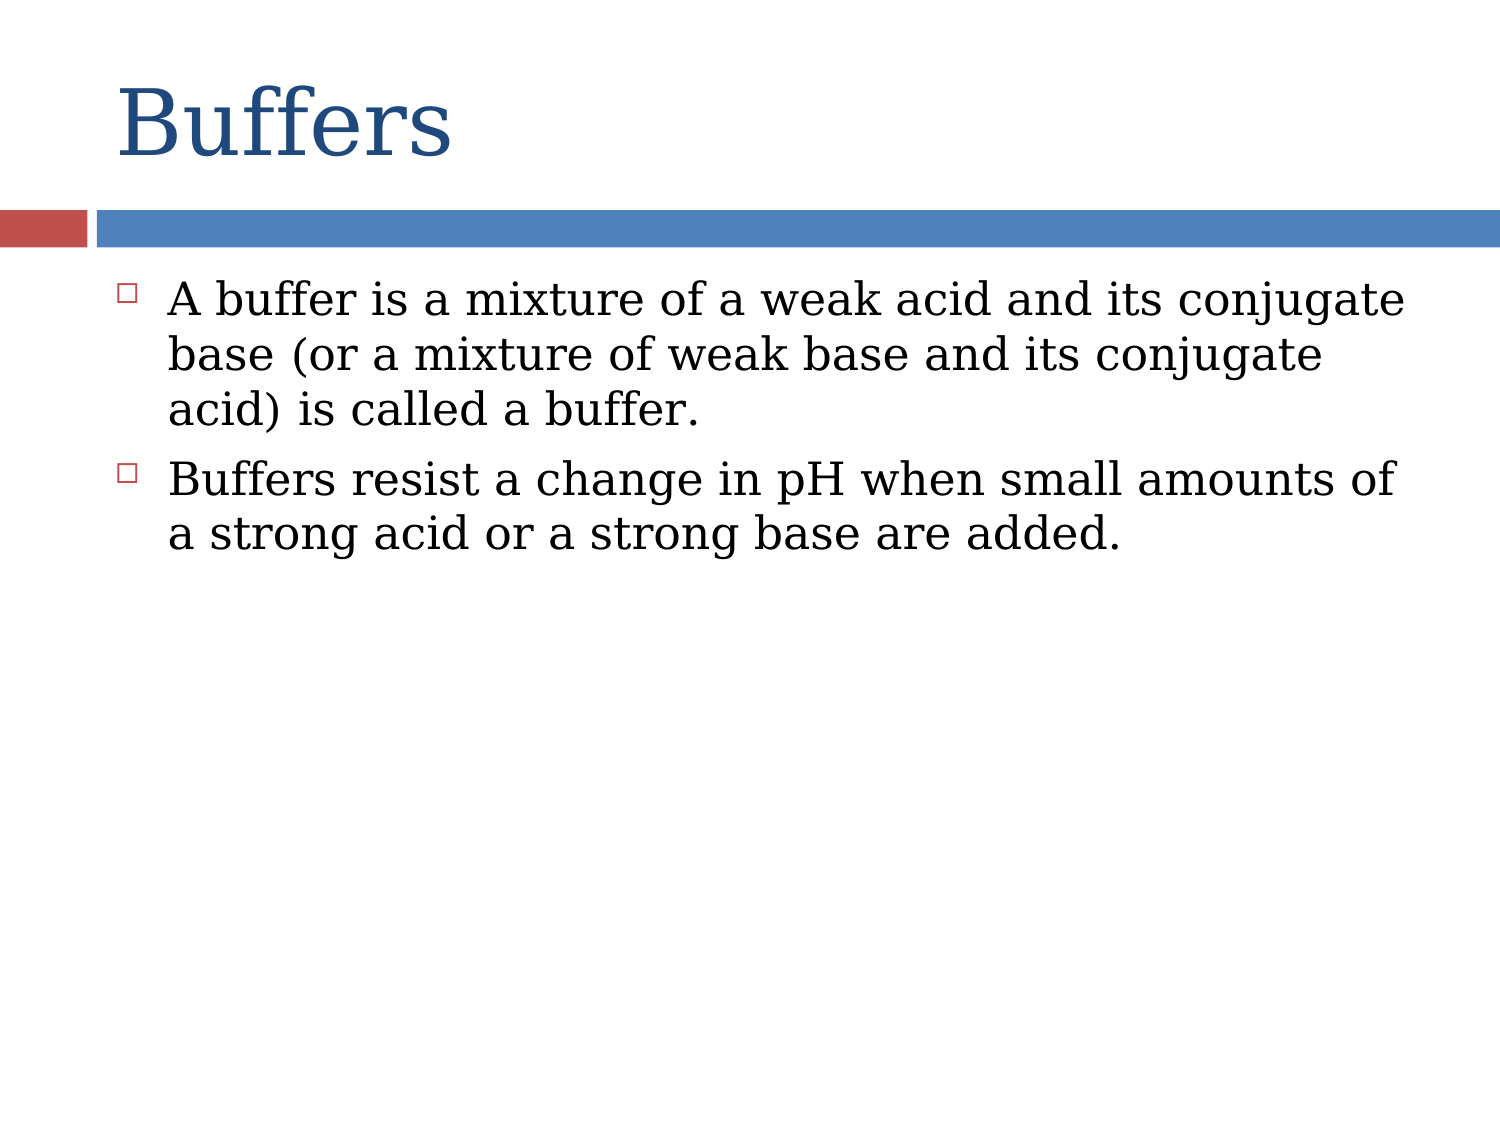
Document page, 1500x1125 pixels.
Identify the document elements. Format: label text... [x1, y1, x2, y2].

title Buffers [100, 37, 1438, 200]
list A buffer is a mixture of a weak acid and its conjugate base (or a mixture of weak base and its conjugate acid) is called a buffer. Buffers resist a change in pH when small amounts of a strong acid or a strong base are added. [100, 262, 1438, 1000]
